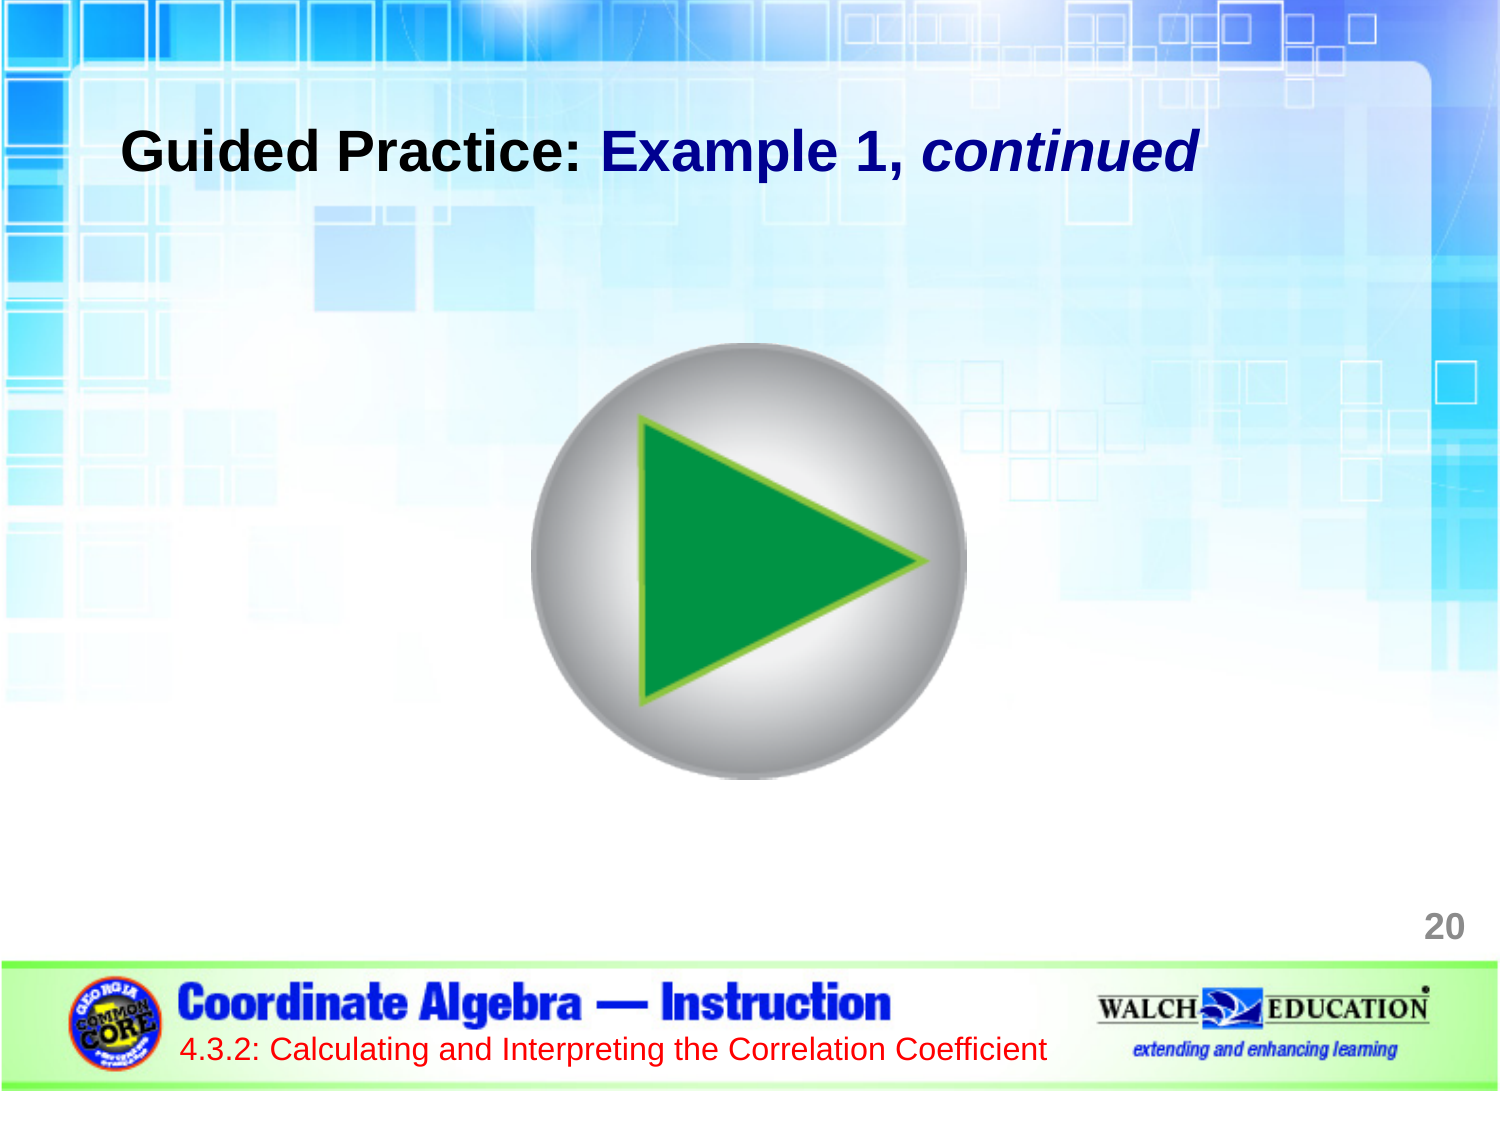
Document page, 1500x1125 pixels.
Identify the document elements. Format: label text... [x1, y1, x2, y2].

picture [1, 0, 1500, 1091]
subtitle Guided Practice: Example 1, continued [105, 105, 1394, 925]
list 4.3.2: Calculating and Interpreting the Correlation Coefficient [164, 1020, 1072, 1064]
slide_number 20 [1361, 901, 1481, 949]
